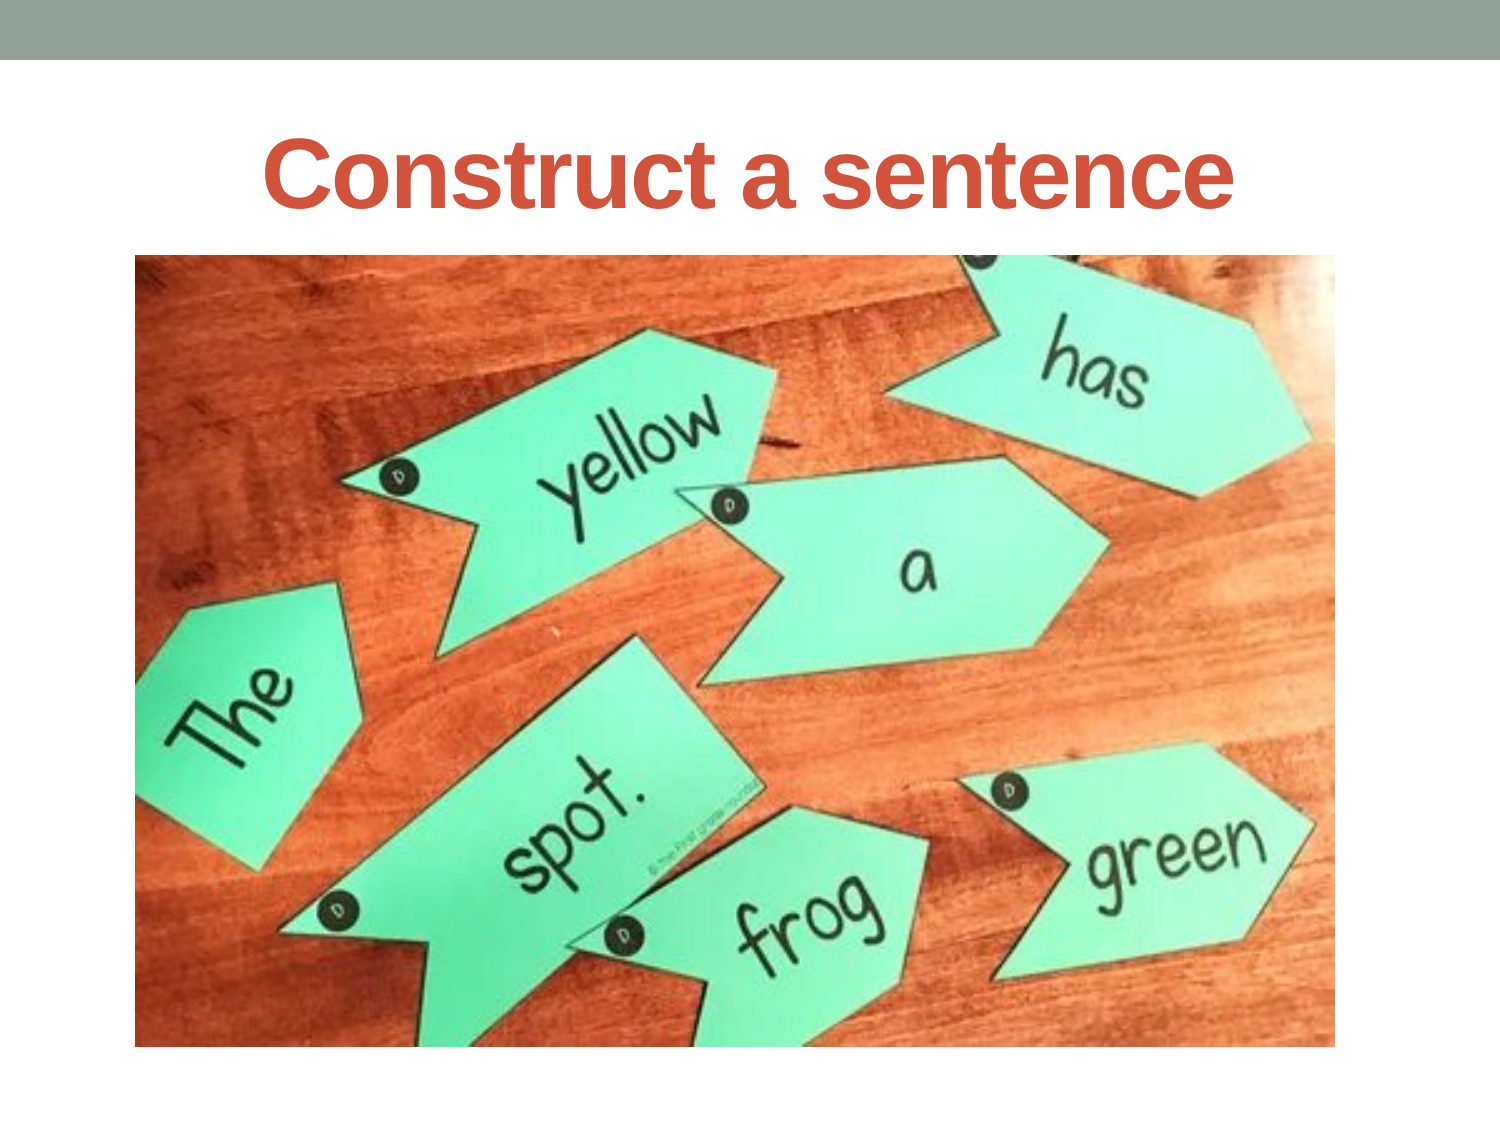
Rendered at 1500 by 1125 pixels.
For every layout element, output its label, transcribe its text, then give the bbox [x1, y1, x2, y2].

title Construct a sentence [75, 87, 1425, 250]
picture [135, 255, 1335, 1048]
